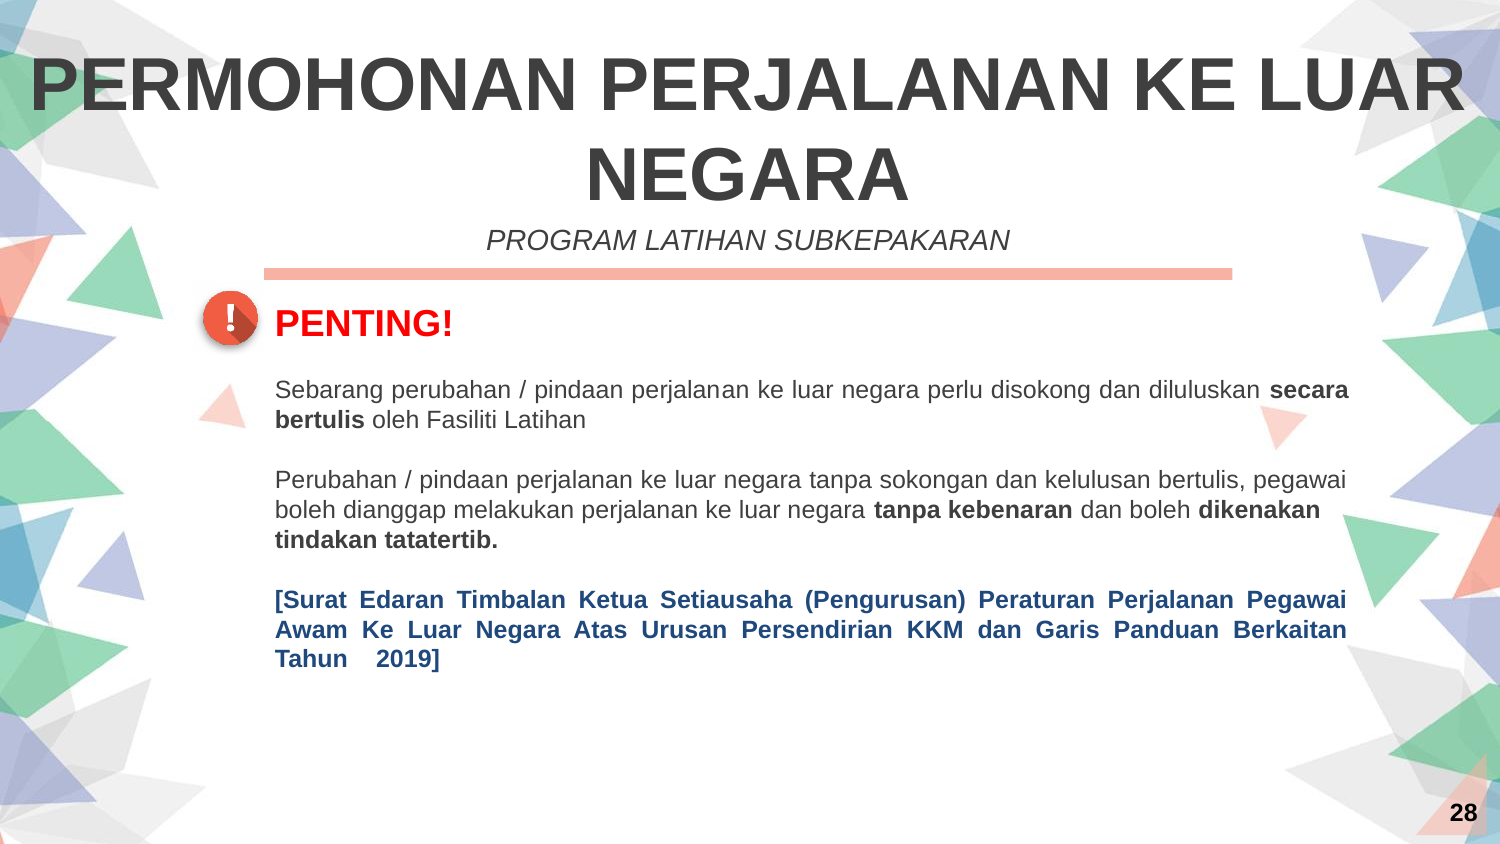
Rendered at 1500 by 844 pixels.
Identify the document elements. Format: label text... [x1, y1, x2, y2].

picture [0, 0, 1500, 844]
text_box [264, 268, 1233, 280]
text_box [1415, 752, 1494, 836]
text_box PENTING! Sebarang perubahan / pindaan perjalanan ke luar negara perlu disokong dan diluluskan secara bertulis oleh Fasiliti Latihan Perubahan / pindaan perjalanan ke luar negara tanpa sokongan dan kelulusan bertulis, pegawai boleh dianggap melakukan perjalanan ke luar negara tanpa kebenaran dan boleh dikenakan tindakan tatatertib. [Surat Edaran Timbalan Ketua Setiausaha (Pengurusan) Peraturan Perjalanan Pegawai Awam Ke Luar Negara Atas Urusan Persendirian KKM dan Garis Panduan Berkaitan Tahun 2019] [259, 291, 1365, 681]
list PROGRAM LATIHAN SUBKEPAKARAN [0, 215, 1499, 263]
list PERMOHONAN PERJALANAN KE LUAR NEGARA [0, 78, 1499, 173]
